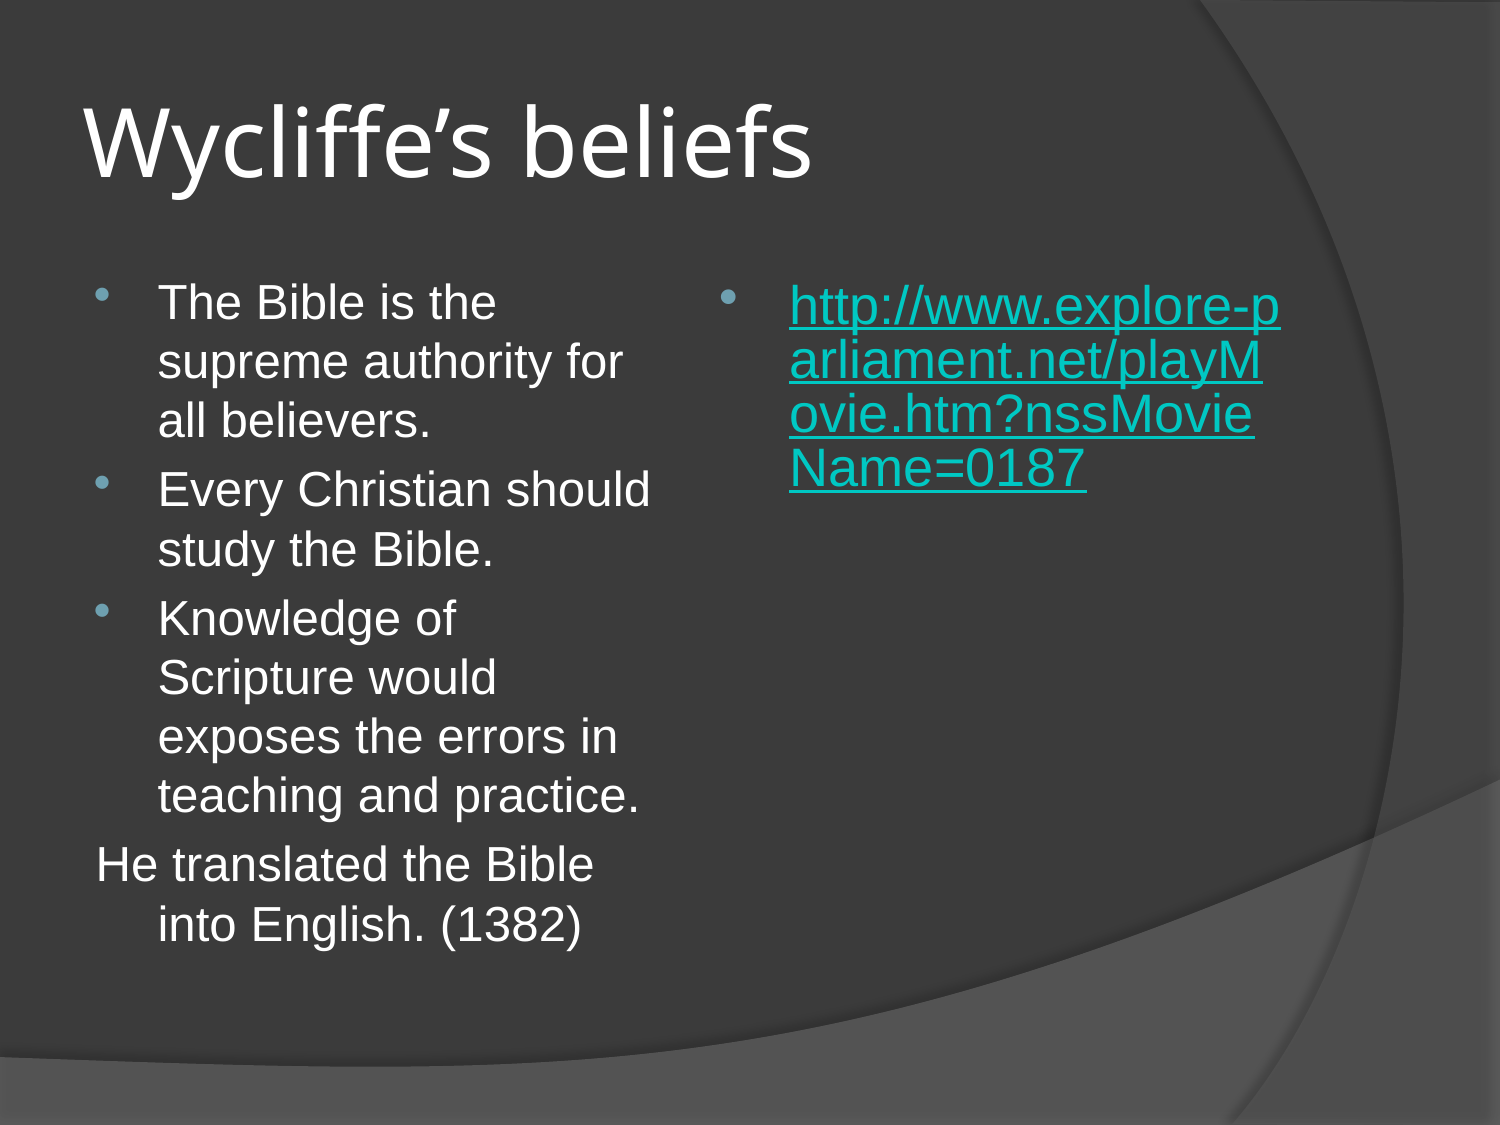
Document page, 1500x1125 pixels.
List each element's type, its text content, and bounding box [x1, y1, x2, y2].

list The Bible is the supreme authority for all believers. Every Christian should study the Bible. Knowledge of Scripture would exposes the errors in teaching and practice. He translated the Bible into English. (1382) [75, 262, 675, 1005]
list http://www.explore-parliament.net/playMovie.htm?nssMovieName=0187 [699, 262, 1300, 1005]
title Wycliffe’s beliefs [75, 45, 1300, 233]
